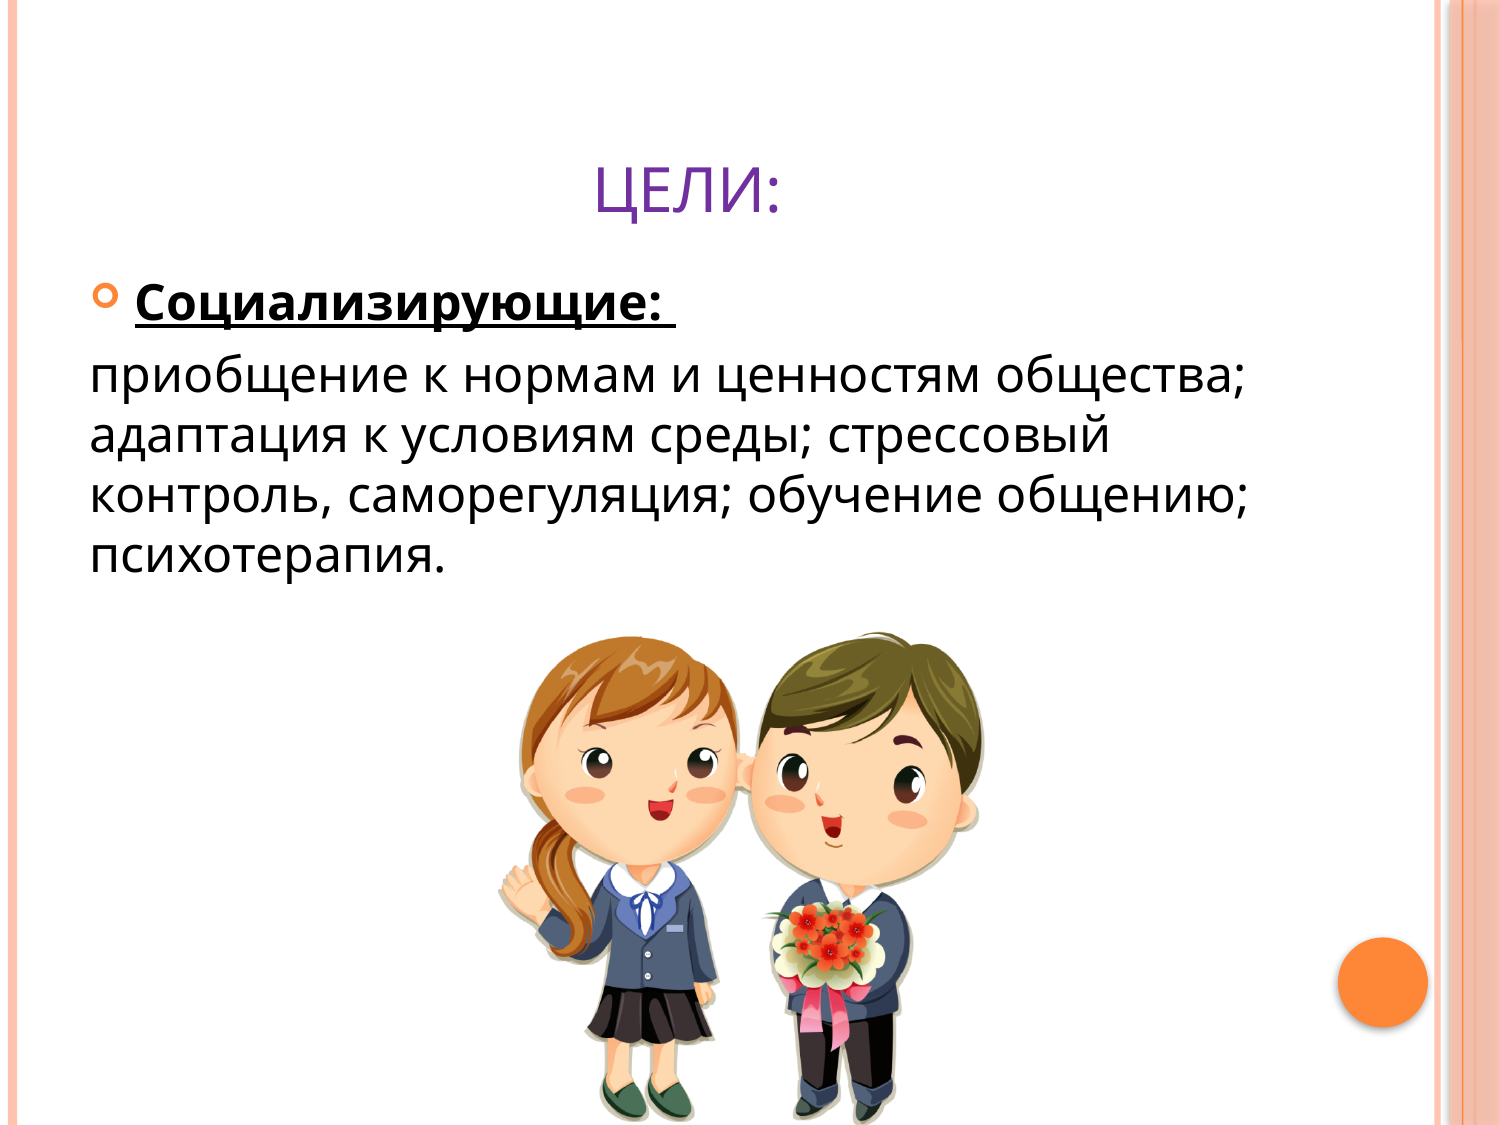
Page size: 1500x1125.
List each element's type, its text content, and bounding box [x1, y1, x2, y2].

picture [497, 620, 985, 1125]
title Цели: [75, 45, 1300, 233]
list Социализирующие: приобщение к нормам и ценностям общества; адаптация к условиям среды; стрессовый контроль, саморегуляция; обучение общению; психотерапия. [75, 262, 1300, 1062]
